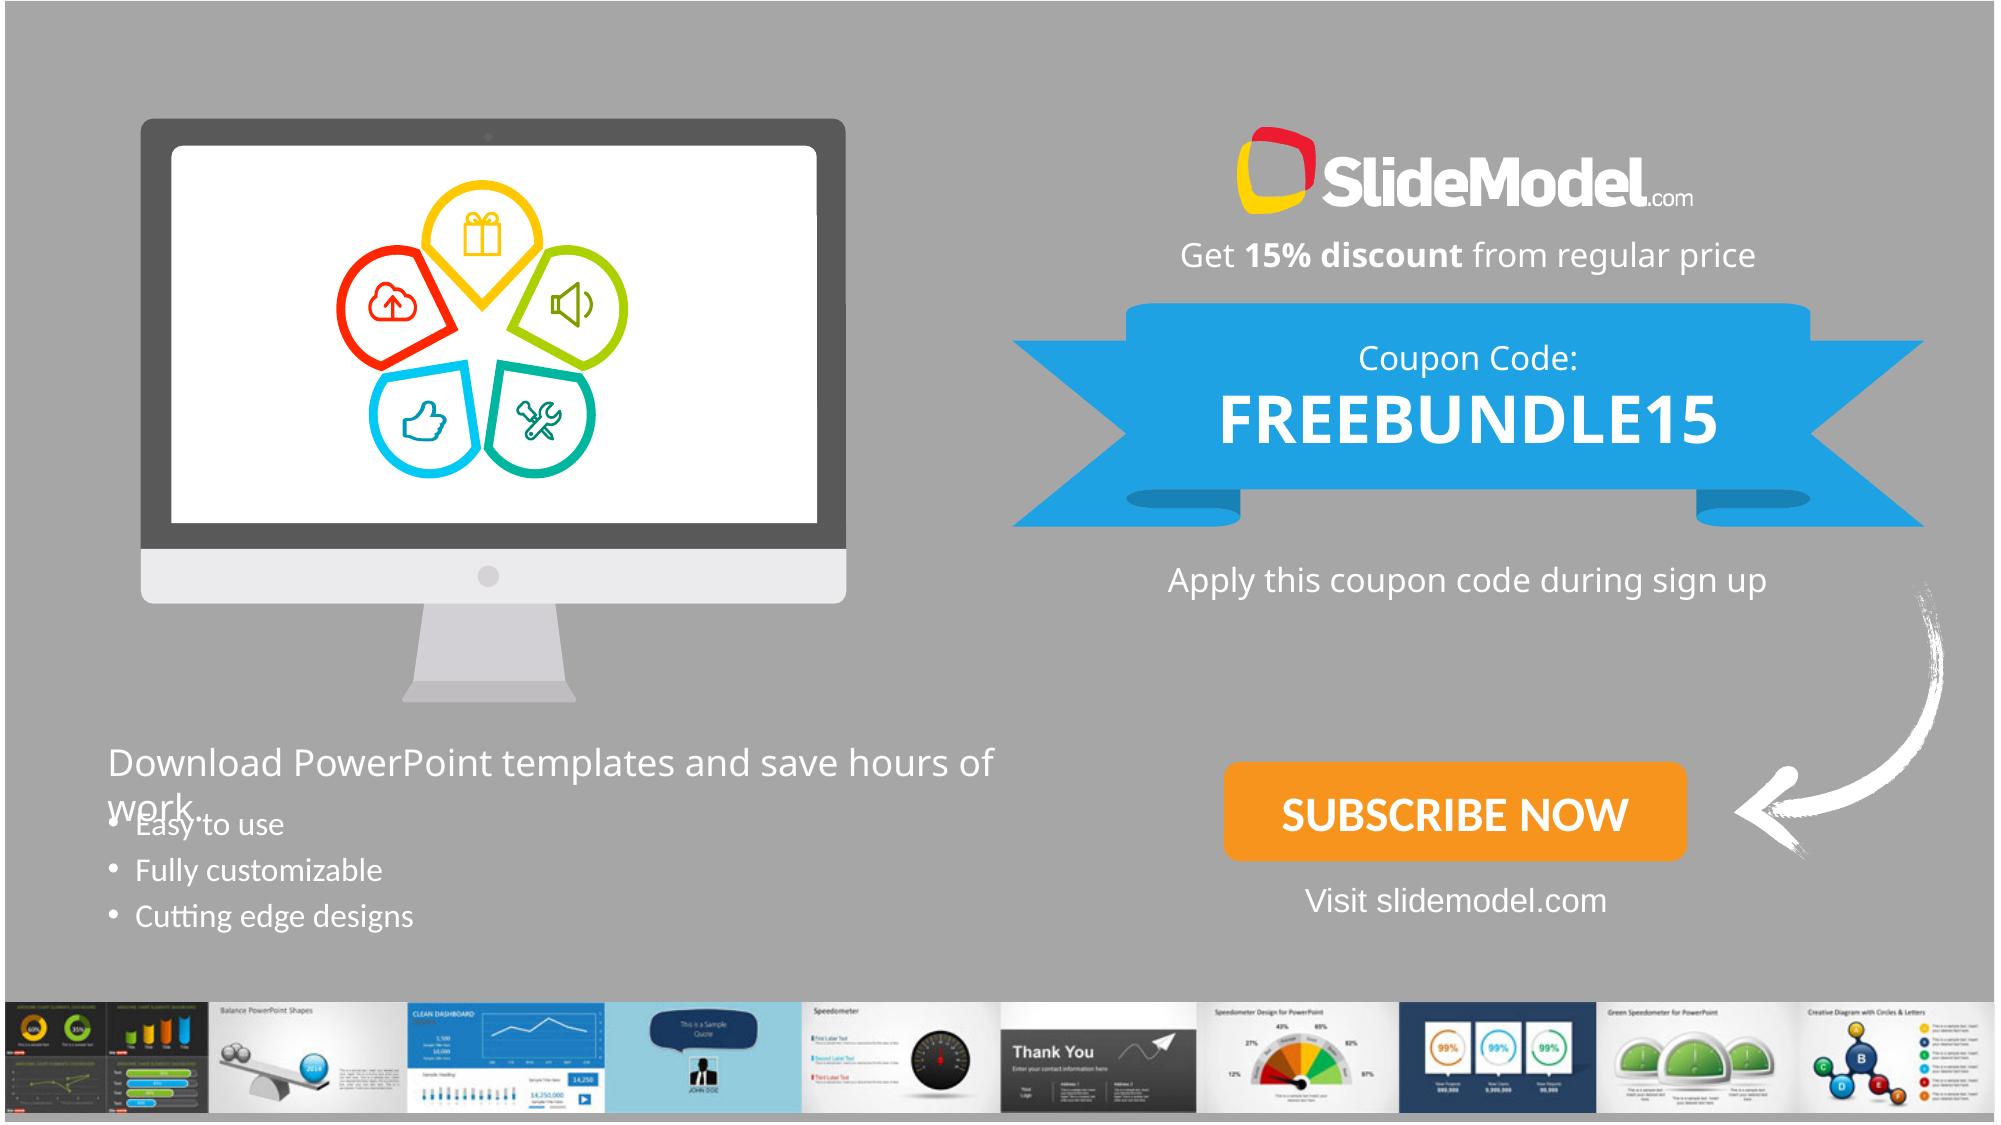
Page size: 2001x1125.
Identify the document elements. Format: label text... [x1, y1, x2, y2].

text_box Download PowerPoint templates and save hours of work. [92, 732, 1059, 836]
text_box Easy to use Fully customizable Cutting edge designs [92, 836, 864, 942]
text_box Apply this coupon code during sign up [1129, 551, 1808, 607]
text_box SUBSCRIBE NOW [1222, 760, 1689, 863]
text_box [1733, 594, 1945, 860]
picture [1236, 127, 1693, 214]
text_box [1012, 303, 1925, 527]
picture [5, 1002, 1995, 1113]
text_box Visit slidemodel.com [1248, 874, 1666, 925]
text_box [4, 0, 1995, 1123]
text_box Get 15% discount from regular price [1058, 226, 1879, 282]
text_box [328, 180, 636, 488]
text_box Coupon Code: FREEBUNDLE15 [1172, 329, 1765, 465]
text_box [1924, 587, 1933, 601]
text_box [140, 118, 847, 703]
